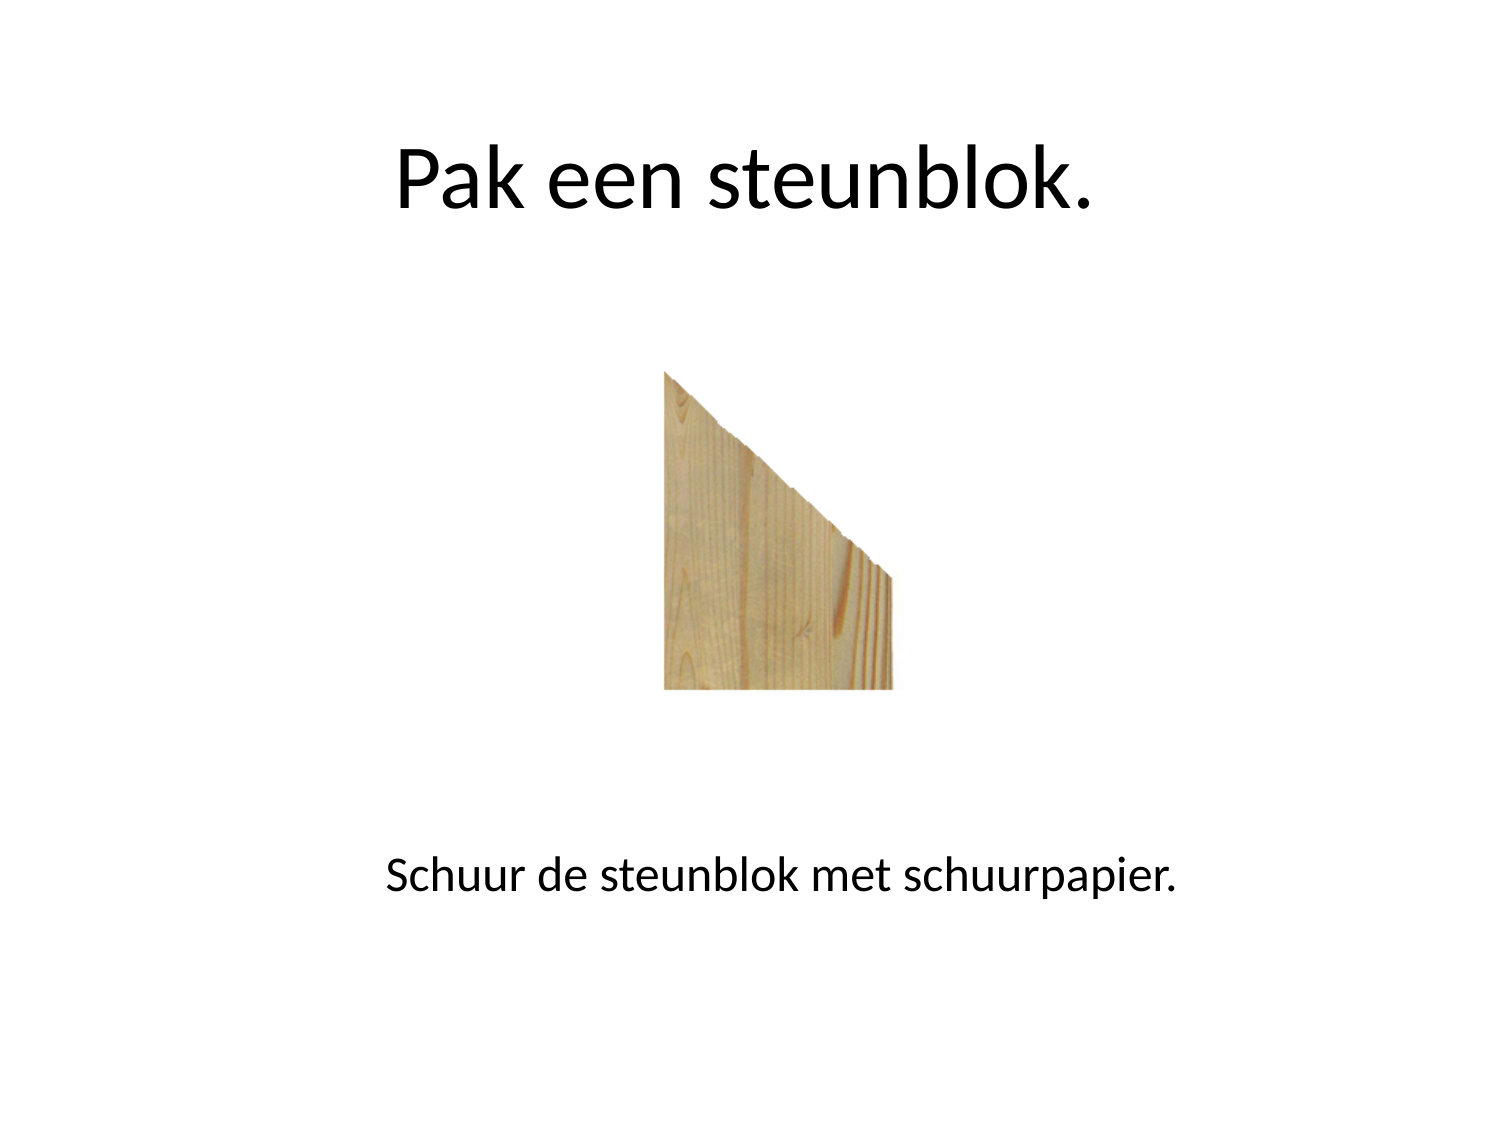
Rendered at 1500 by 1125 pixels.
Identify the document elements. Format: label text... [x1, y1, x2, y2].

text_box Schuur de steunblok met schuurpapier. [370, 834, 1194, 909]
title Pak een steunblok. [80, 78, 1431, 266]
picture [655, 361, 909, 731]
